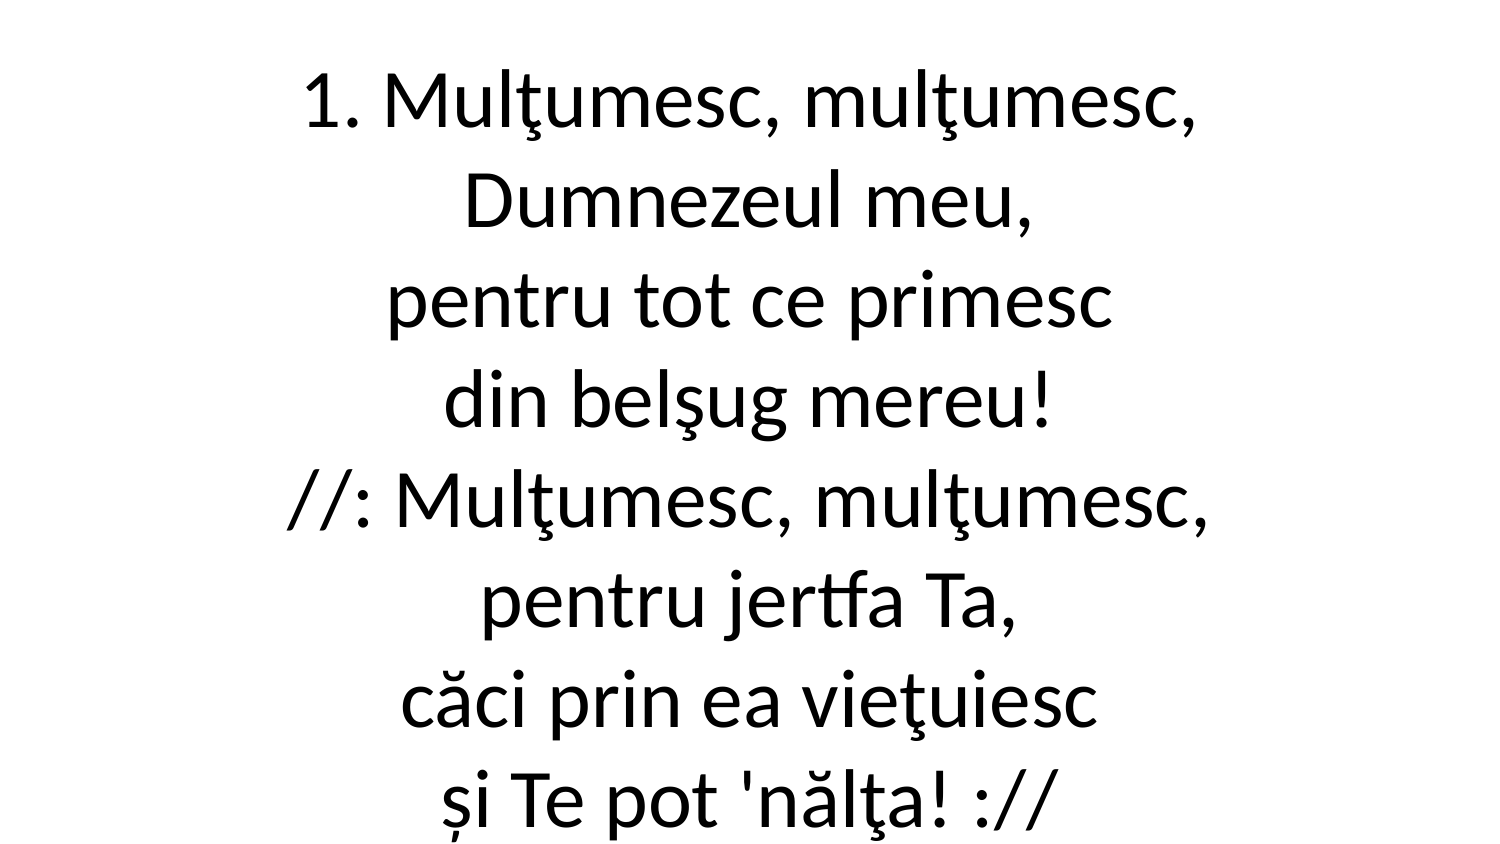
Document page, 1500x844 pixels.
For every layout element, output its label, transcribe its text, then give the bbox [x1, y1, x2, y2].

text_box 1. Mulţumesc, mulţumesc, Dumnezeul meu, pentru tot ce primesc din belşug mereu! //: Mulţumesc, mulţumesc, pentru jertfa Ta, căci prin ea vieţuiesc și Te pot 'nălţa! :// [273, 0, 1227, 844]
